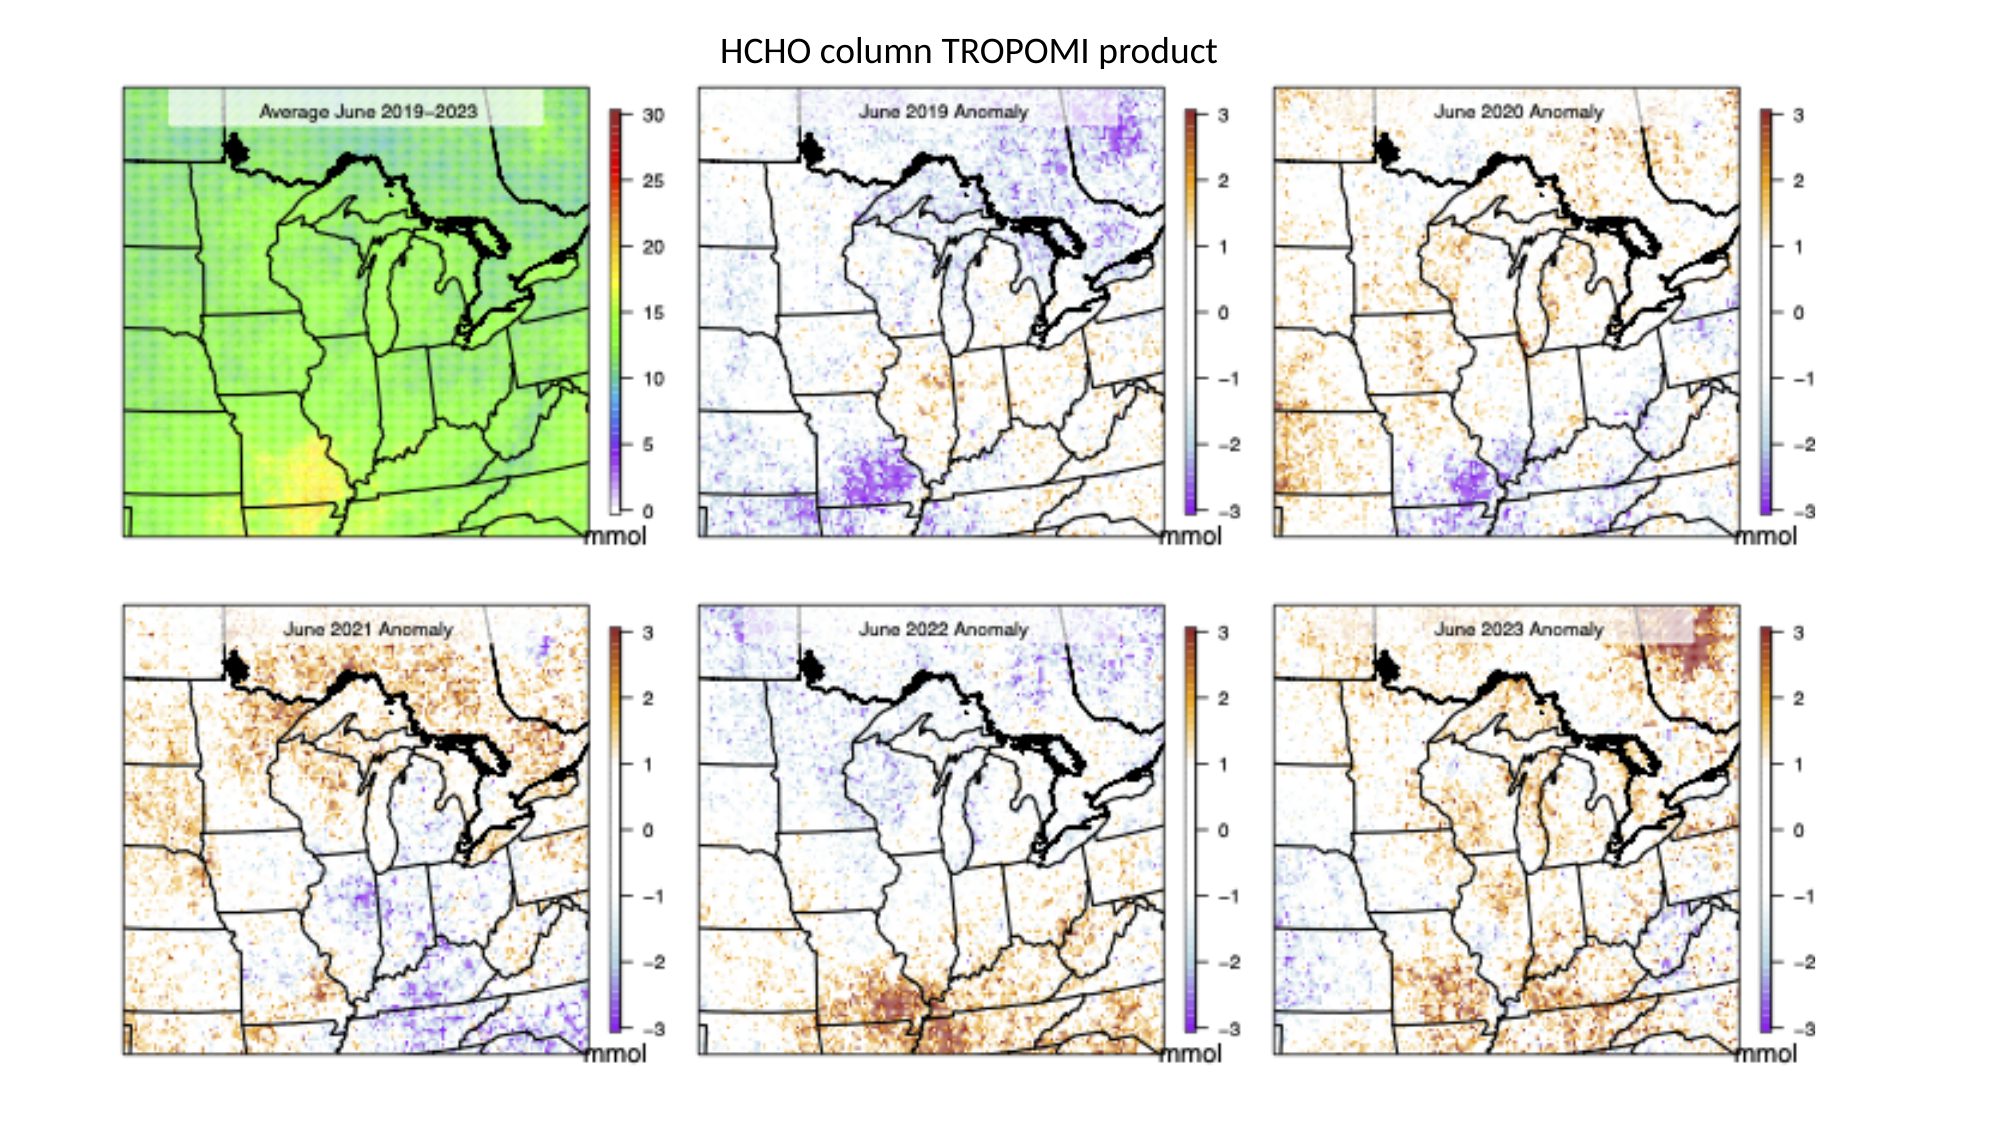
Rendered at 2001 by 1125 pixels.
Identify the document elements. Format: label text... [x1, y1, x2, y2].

text_box HCHO column TROPOMI product [705, 18, 1242, 54]
picture [90, 54, 1816, 1085]
